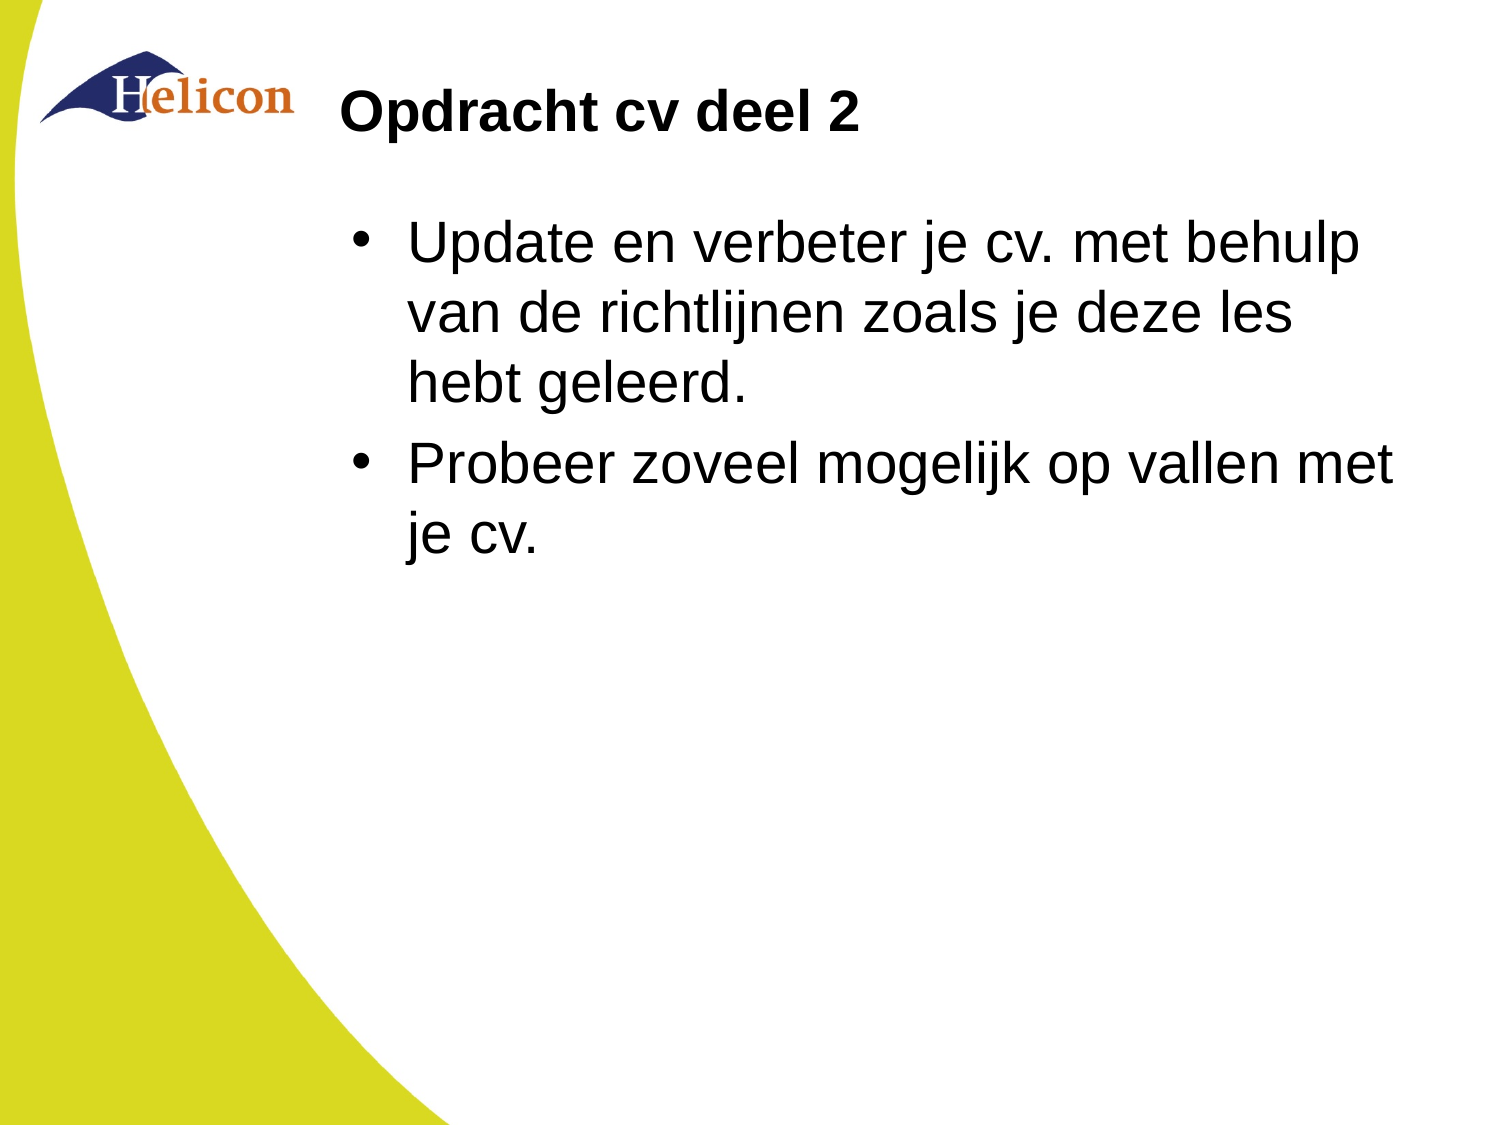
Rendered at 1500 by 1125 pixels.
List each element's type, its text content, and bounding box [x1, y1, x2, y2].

picture [0, 0, 1500, 1125]
list Update en verbeter je cv. met behulp van de richtlijnen zoals je deze les hebt geleerd. Probeer zoveel mogelijk op vallen met je cv. [336, 196, 1425, 1005]
title Opdracht cv deel 2 [324, 54, 1415, 161]
